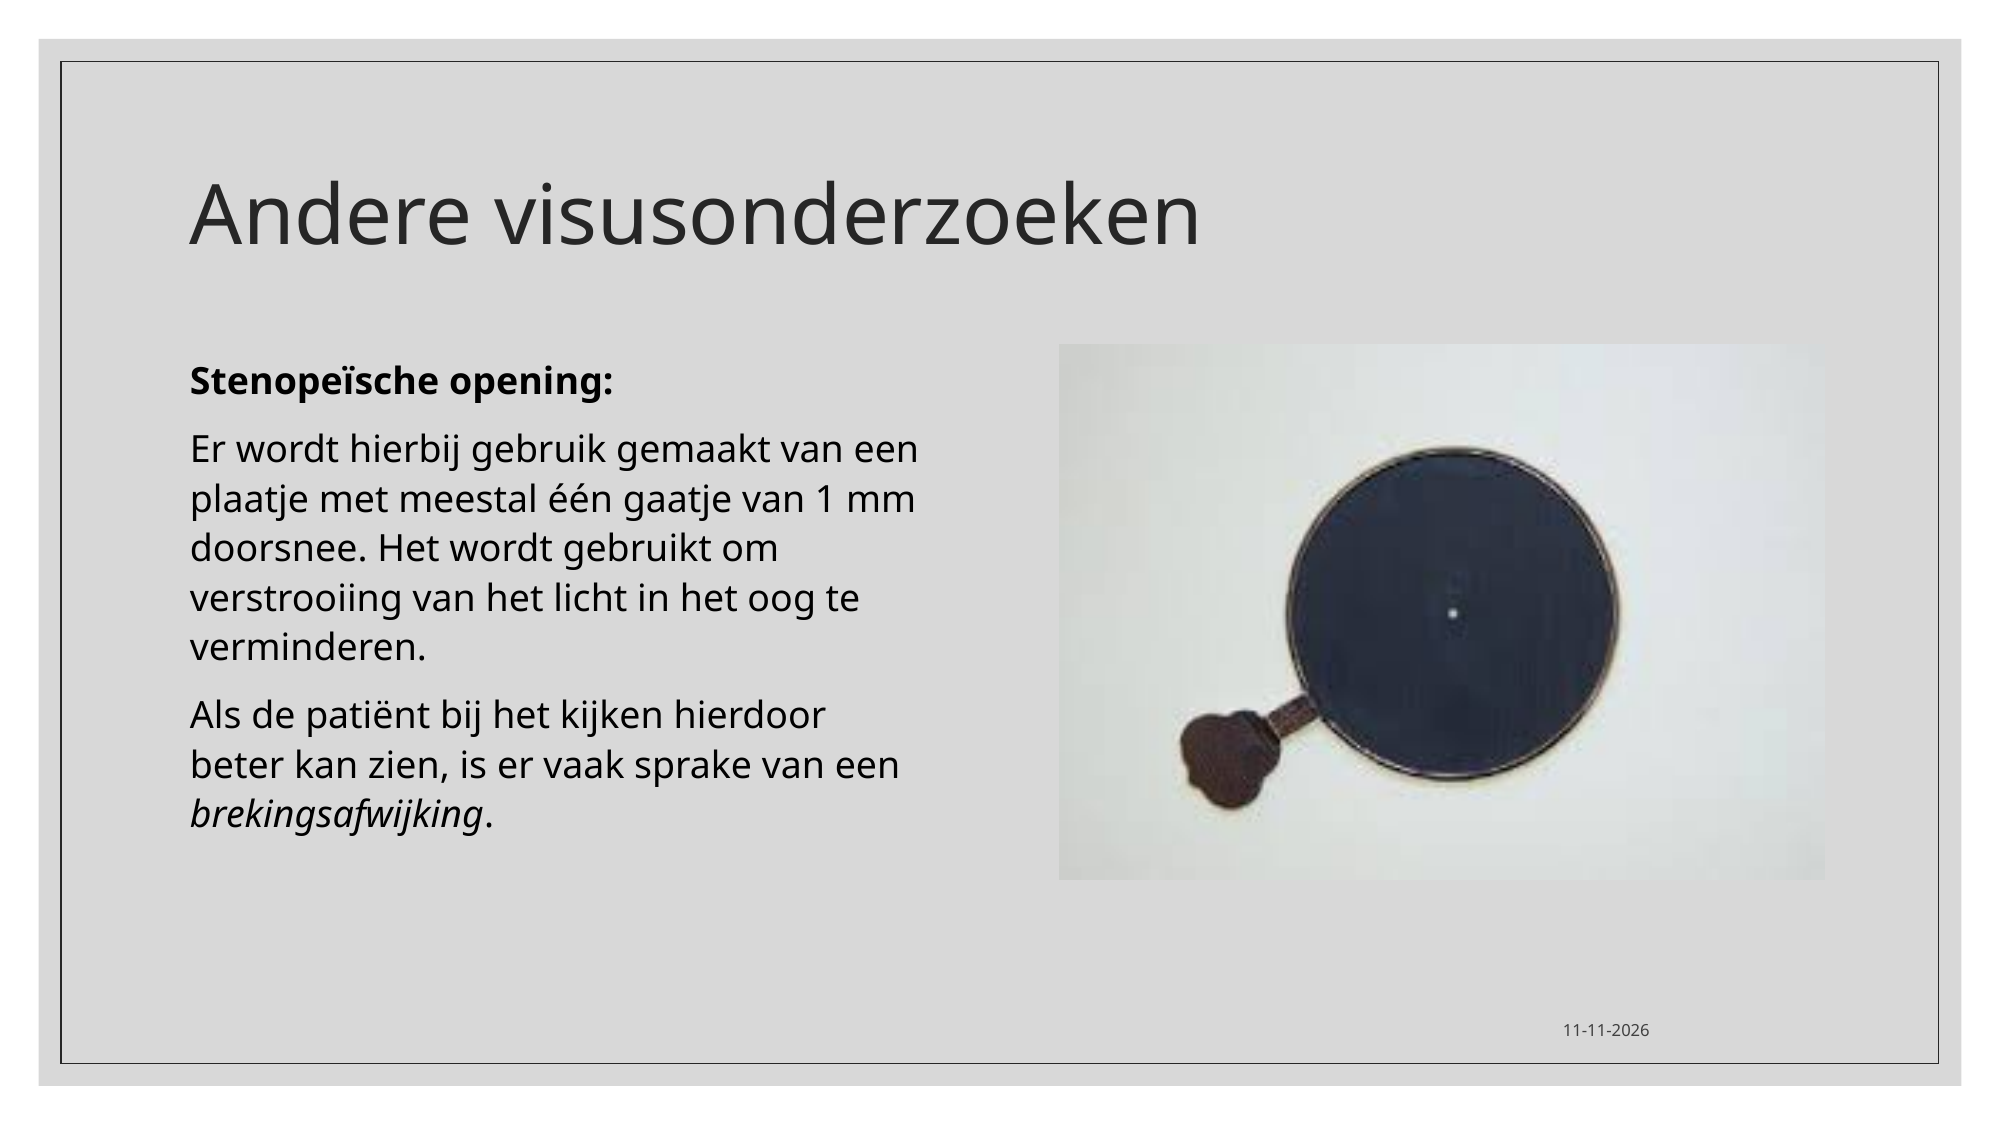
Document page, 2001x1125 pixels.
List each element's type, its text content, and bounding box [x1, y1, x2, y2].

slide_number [1190, 990, 1665, 1050]
list Stenopeïsche opening: Er wordt hierbij gebruik gemaakt van een plaatje met meestal één gaatje van 1 mm doorsnee. Het wordt gebruikt om verstrooiing van het licht in het oog te verminderen. Als de patiënt bij het kijken hierdoor beter kan zien, is er vaak sprake van een brekingsafwijking. [174, 345, 940, 960]
title Andere visusonderzoeken [174, 105, 1825, 331]
picture [1059, 344, 1825, 880]
